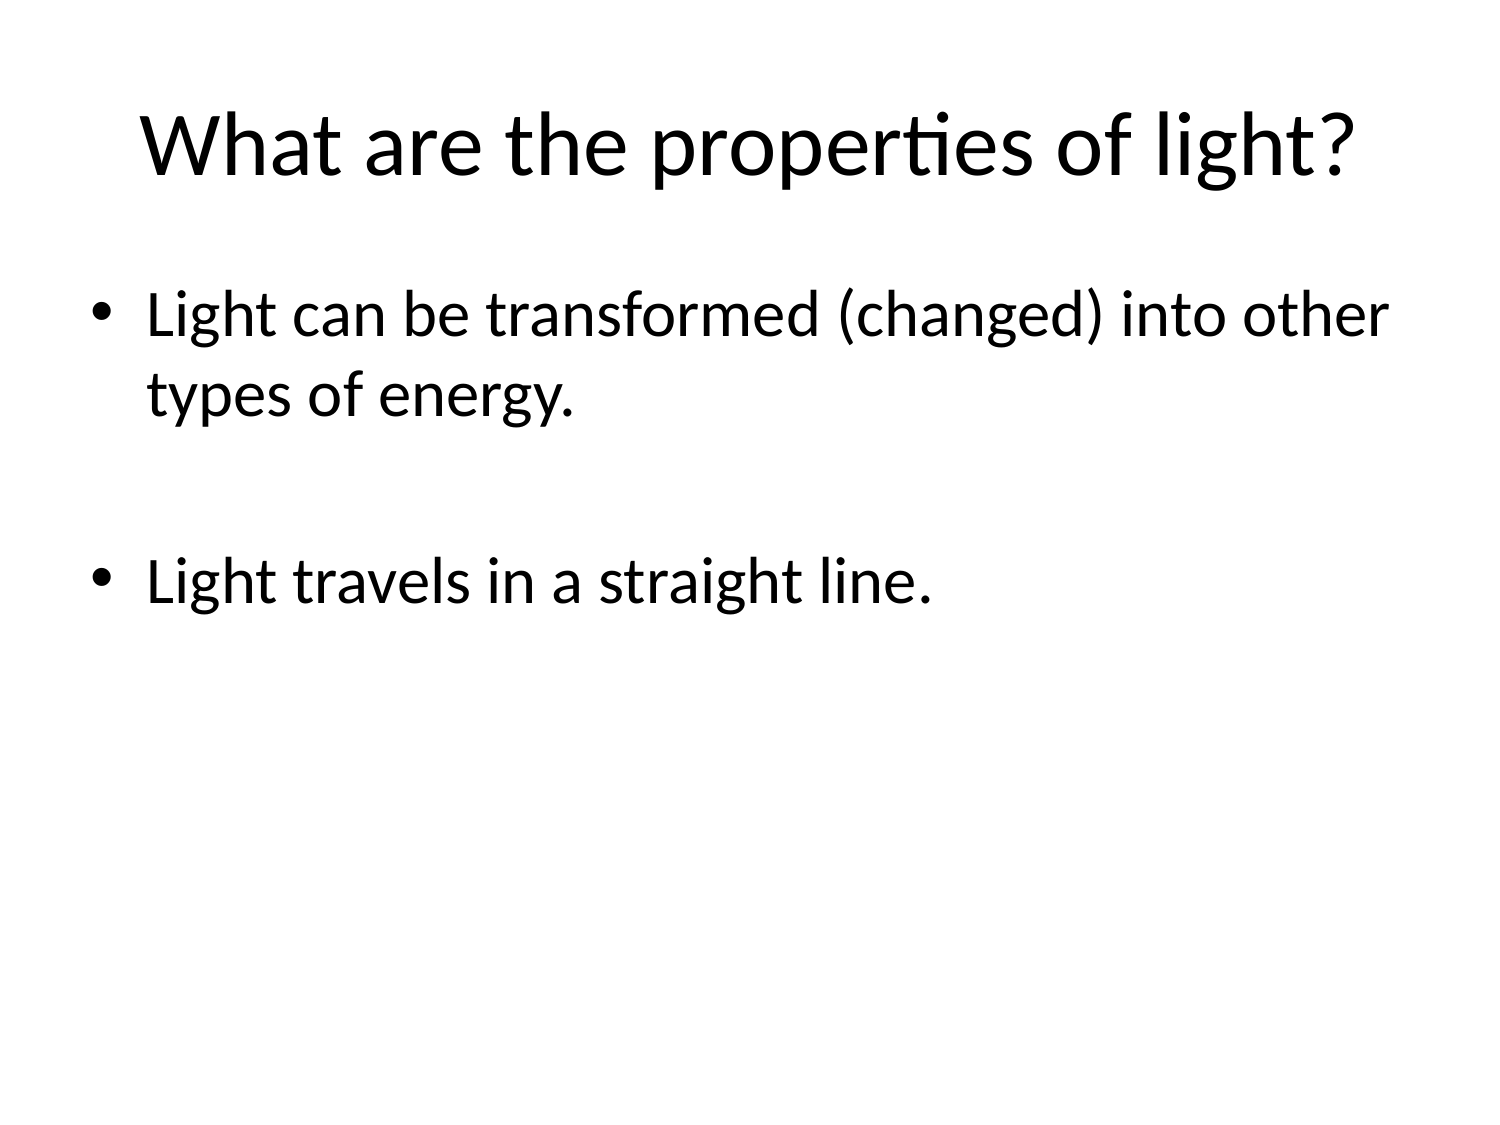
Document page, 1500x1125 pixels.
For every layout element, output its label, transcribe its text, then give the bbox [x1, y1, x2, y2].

title What are the properties of light? [75, 45, 1425, 233]
list Light can be transformed (changed) into other types of energy. Light travels in a straight line. [75, 262, 1425, 1005]
